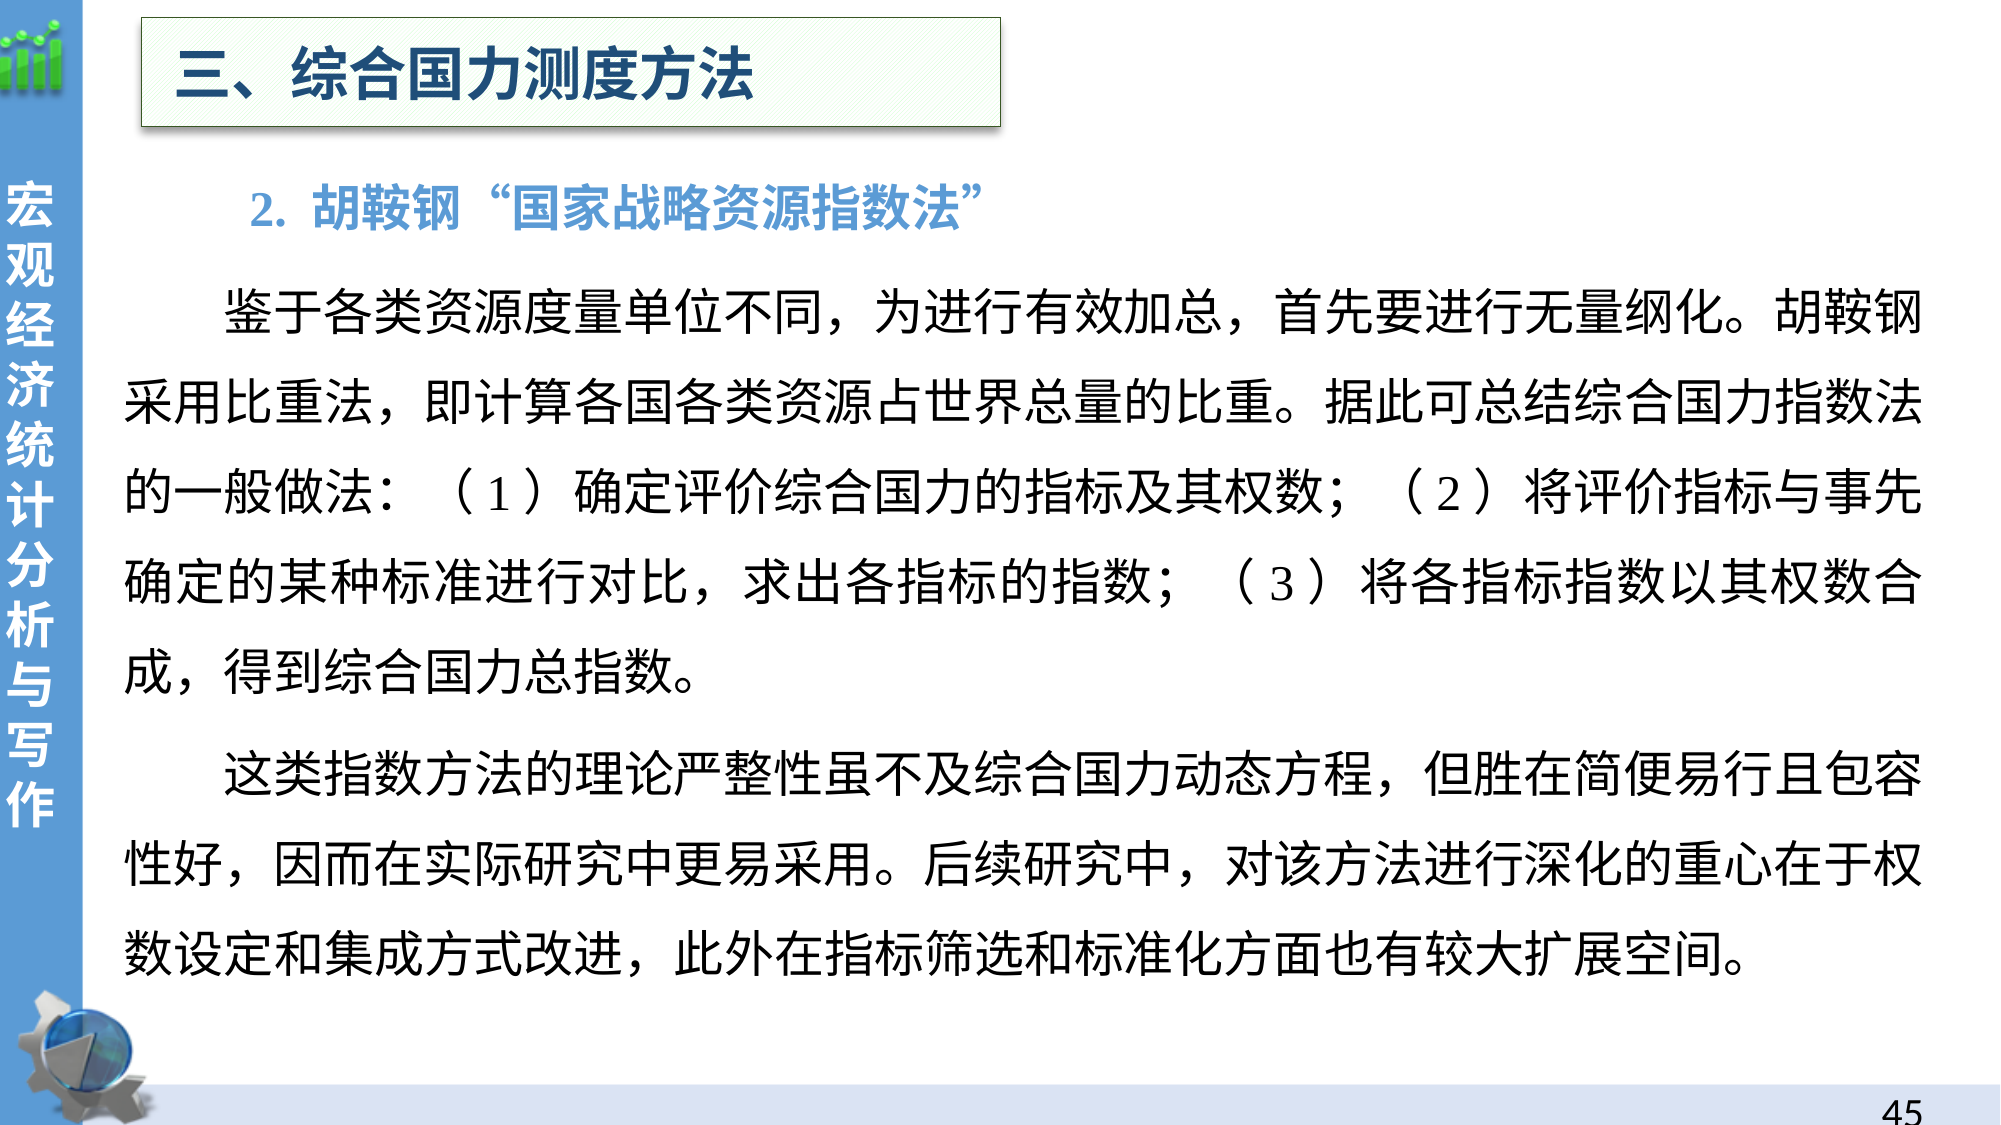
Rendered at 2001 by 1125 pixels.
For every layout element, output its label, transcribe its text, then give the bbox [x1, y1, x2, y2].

text_box 2. 胡鞍钢“国家战略资源指数法” 鉴于各类资源度量单位不同，为进行有效加总，首先要进行无量纲化。胡鞍钢采用比重法，即计算各国各类资源占世界总量的比重。据此可总结综合国力指数法的一般做法：（1）确定评价综合国力的指标及其权数；（2）将评价指标与事先确定的某种标准进行对比，求出各指标的指数；（3）将各指标指数以其权数合成，得到综合国力总指数。 这类指数方法的理论严整性虽不及综合国力动态方程，但胜在简便易行且包容性好，因而在实际研究中更易采用。后续研究中，对该方法进行深化的重心在于权数设定和集成方式改进，此外在指标筛选和标准化方面也有较大扩展空间。 [108, 142, 1940, 1057]
picture [0, 0, 2001, 1125]
slide_number 44 [1786, 1085, 1940, 1125]
text_box 三、综合国力测度方法 [141, 17, 1000, 127]
